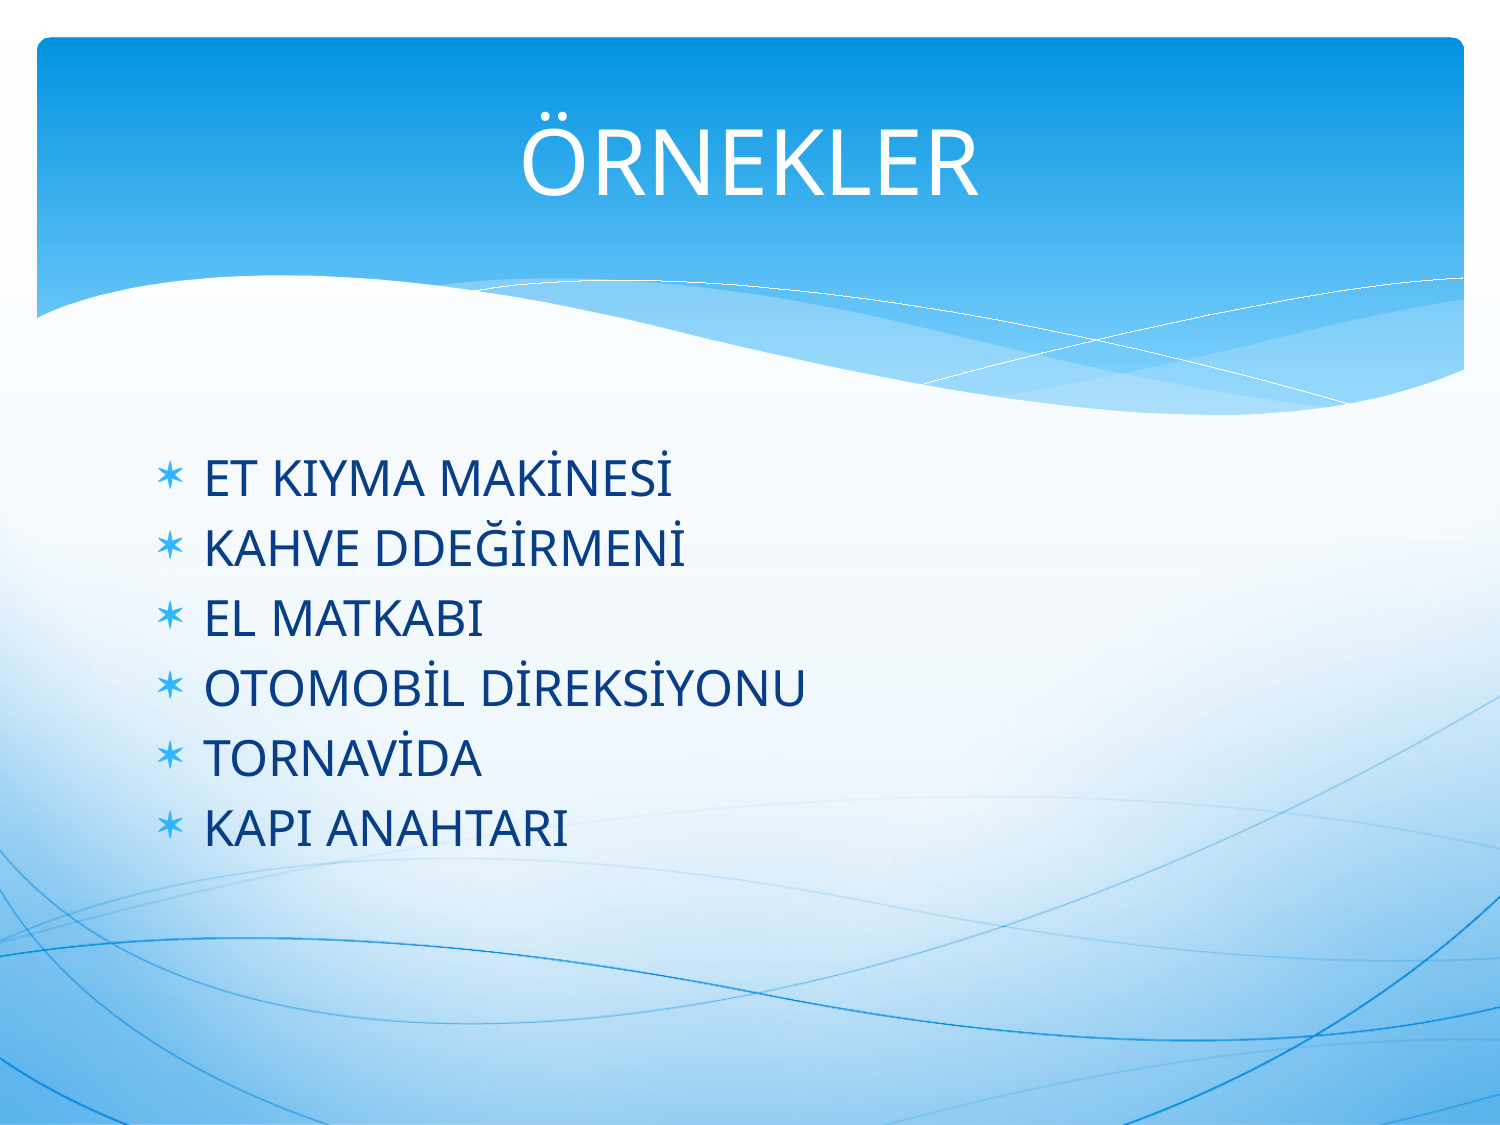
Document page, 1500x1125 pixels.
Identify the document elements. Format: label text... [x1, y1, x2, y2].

title ÖRNEKLER [75, 55, 1425, 261]
list ET KIYMA MAKİNESİ KAHVE DDEĞİRMENİ EL MATKABI OTOMOBİL DİREKSİYONU TORNAVİDA KAPI ANAHTARI [143, 438, 1359, 1005]
